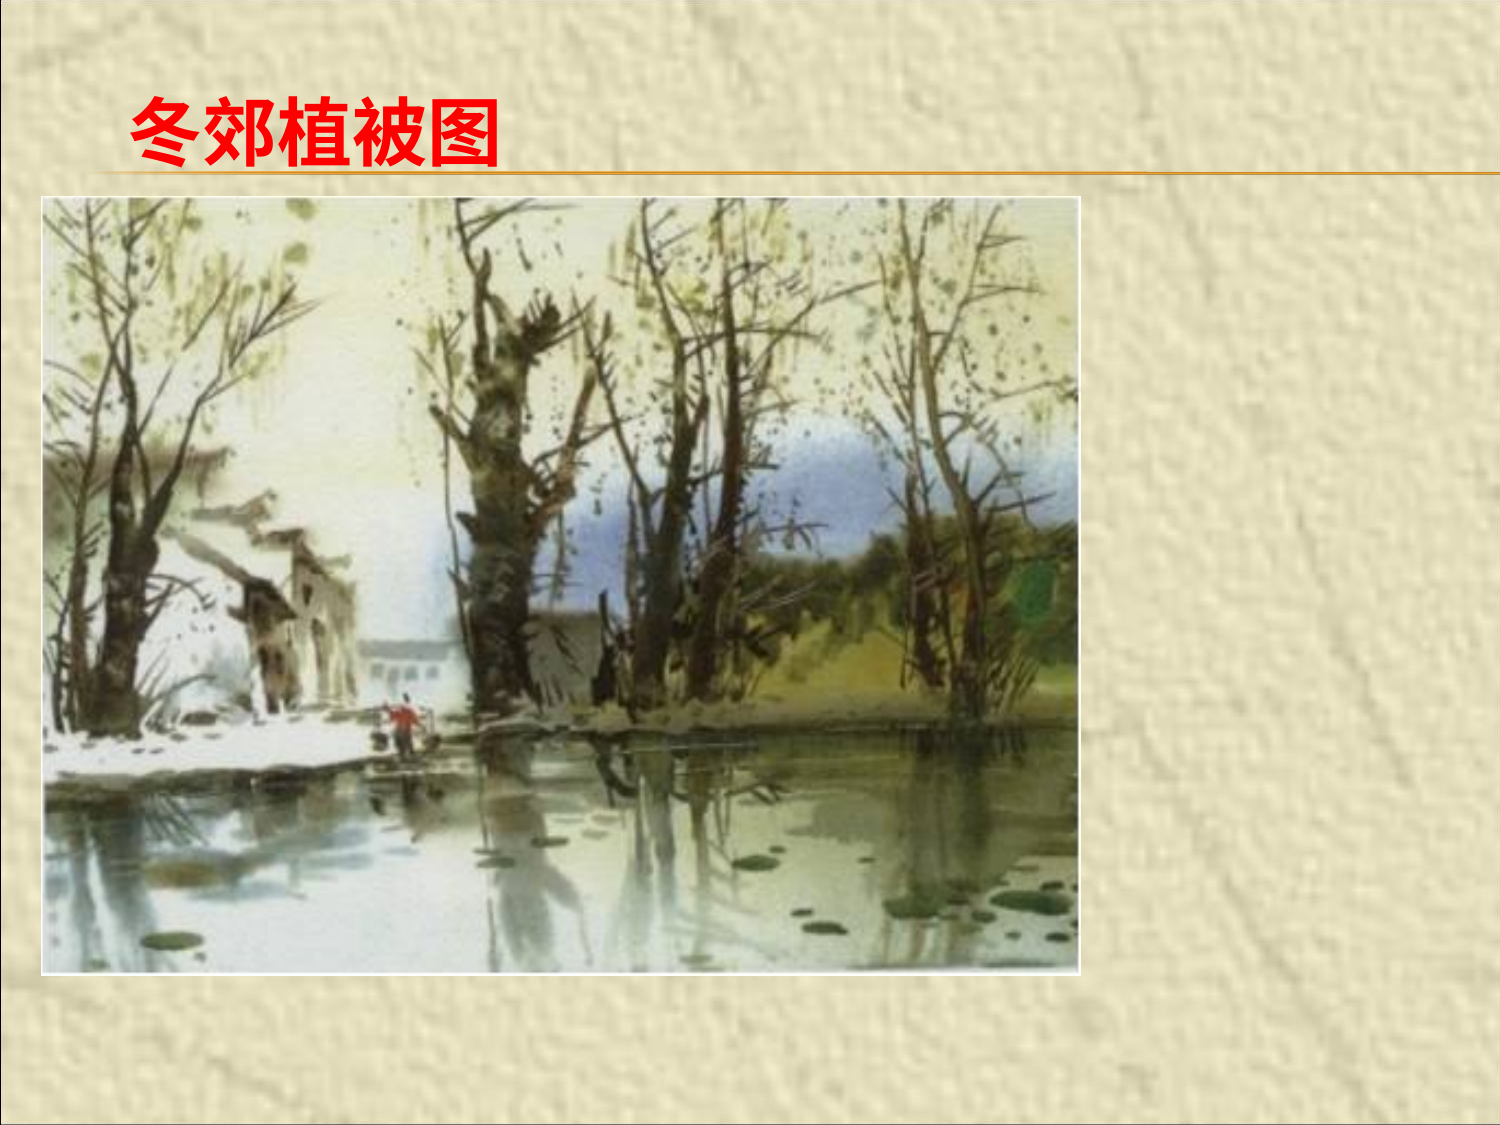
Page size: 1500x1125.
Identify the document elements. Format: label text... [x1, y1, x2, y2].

text_box 冬郊植被图 [112, 78, 632, 183]
picture [0, 0, 1500, 1125]
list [40, 196, 1081, 977]
